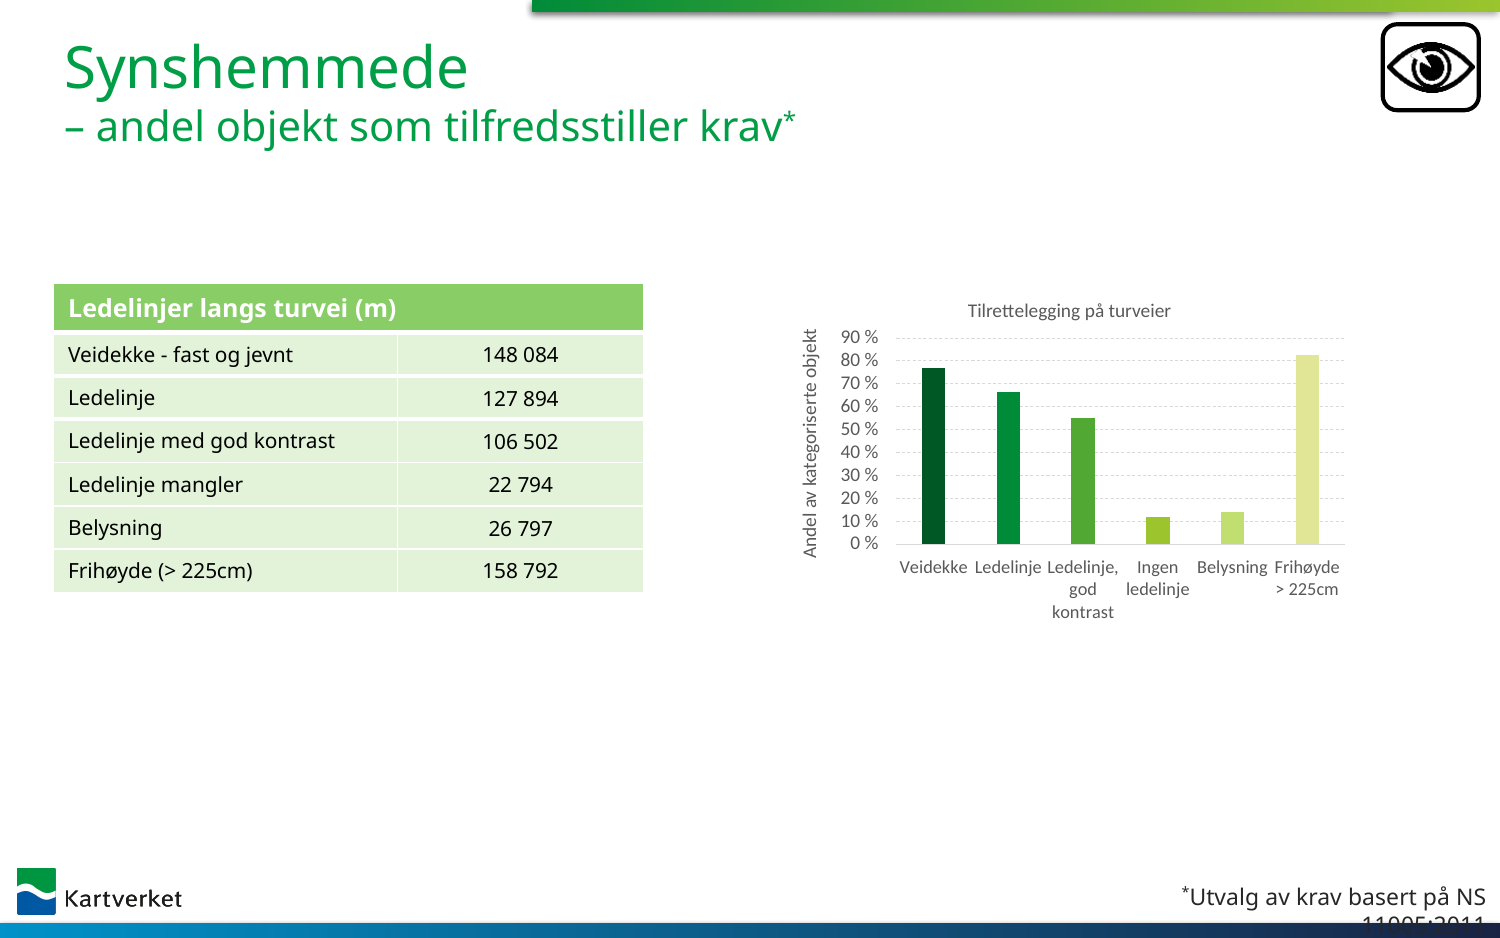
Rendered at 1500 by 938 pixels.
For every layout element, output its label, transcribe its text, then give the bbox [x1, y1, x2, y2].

table_cell 22 794 [398, 463, 643, 505]
table_header Ledelinjer langs turvei (m) [54, 284, 643, 330]
table_cell Ledelinje med god kontrast [54, 421, 397, 462]
table_cell Frihøyde (> 225cm) [54, 550, 397, 592]
text_box *Utvalg av krav basert på NS 11005:2011 [1068, 873, 1500, 938]
table_cell Belysning [54, 507, 397, 548]
table_cell Ledelinje [54, 378, 397, 417]
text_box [1382, 24, 1480, 111]
table_cell 26 797 [398, 507, 643, 548]
table_cell Veidekke - fast og jevnt [54, 335, 397, 374]
text_box Synshemmede – andel objekt som tilfredsstiller krav* [49, 24, 1431, 158]
table_cell 158 792 [398, 550, 643, 592]
table_cell 148 084 [398, 335, 643, 374]
table_cell Ledelinje mangler [54, 463, 397, 505]
picture [791, 291, 1348, 630]
table_cell 127 894 [398, 378, 643, 417]
table_cell 106 502 [398, 421, 643, 462]
